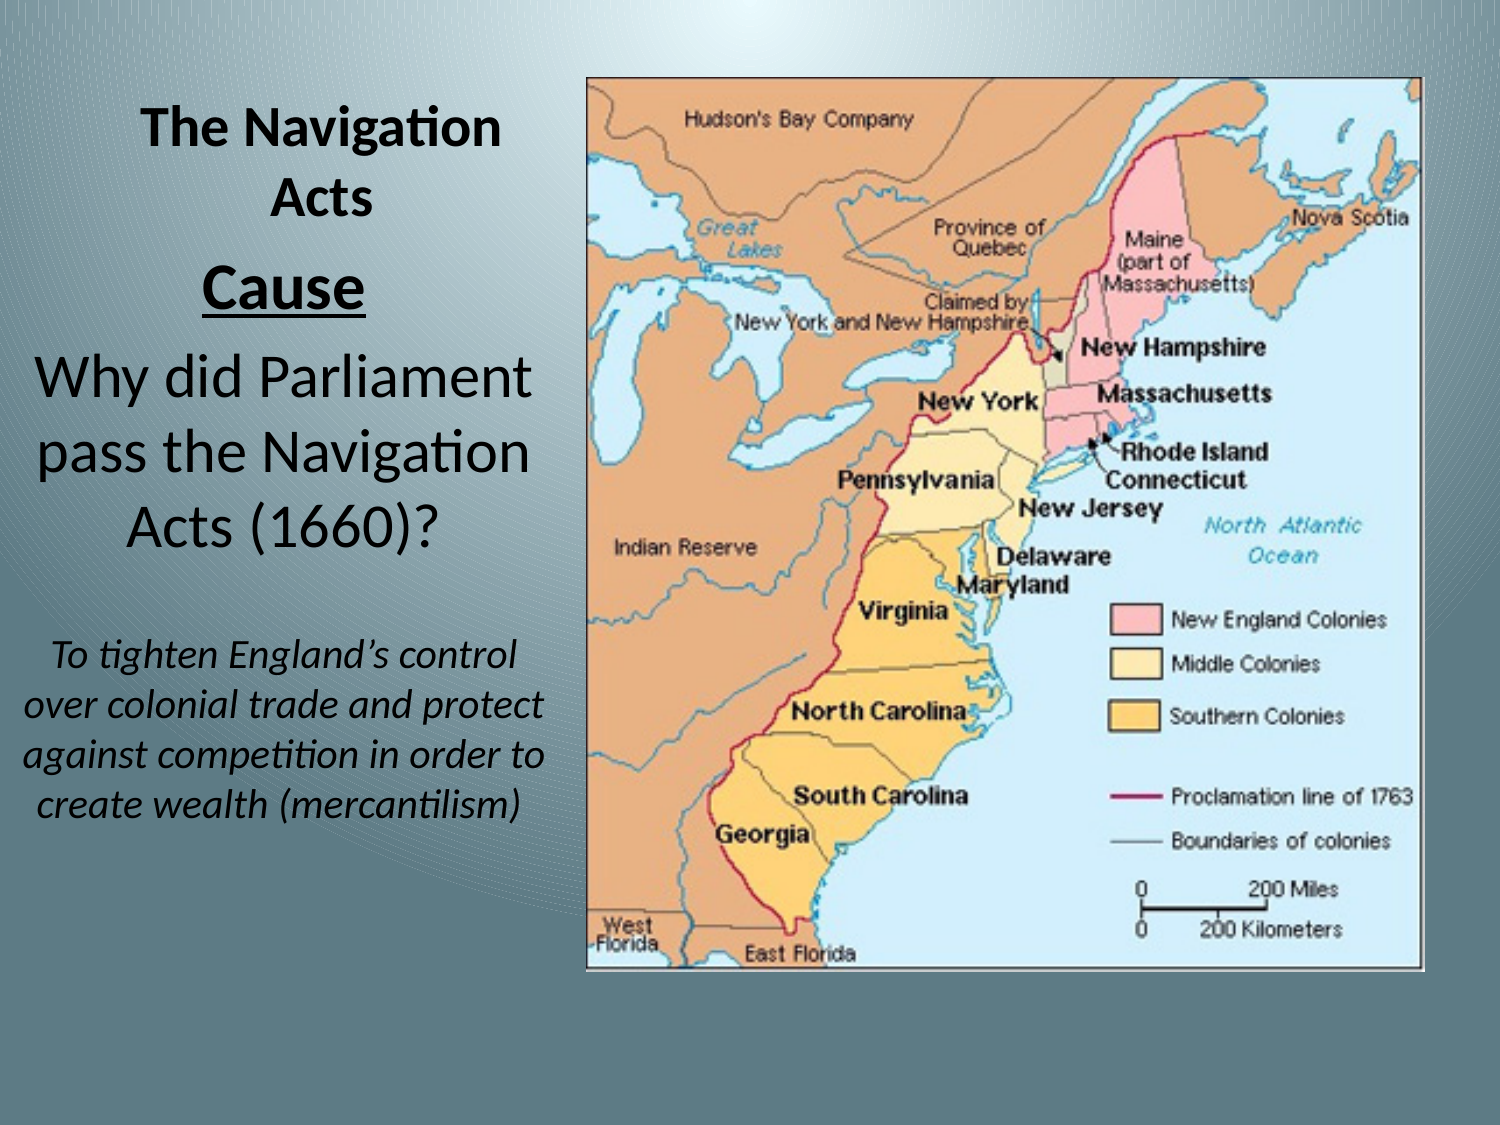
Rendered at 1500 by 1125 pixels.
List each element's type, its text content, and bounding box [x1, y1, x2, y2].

title The Navigation Acts [75, 44, 569, 235]
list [586, 44, 1426, 1006]
list Cause Why did Parliament pass the Navigation Acts (1660)? To tighten England’s control over colonial trade and protect against competition in order to create wealth (mercantilism) [0, 235, 569, 1005]
